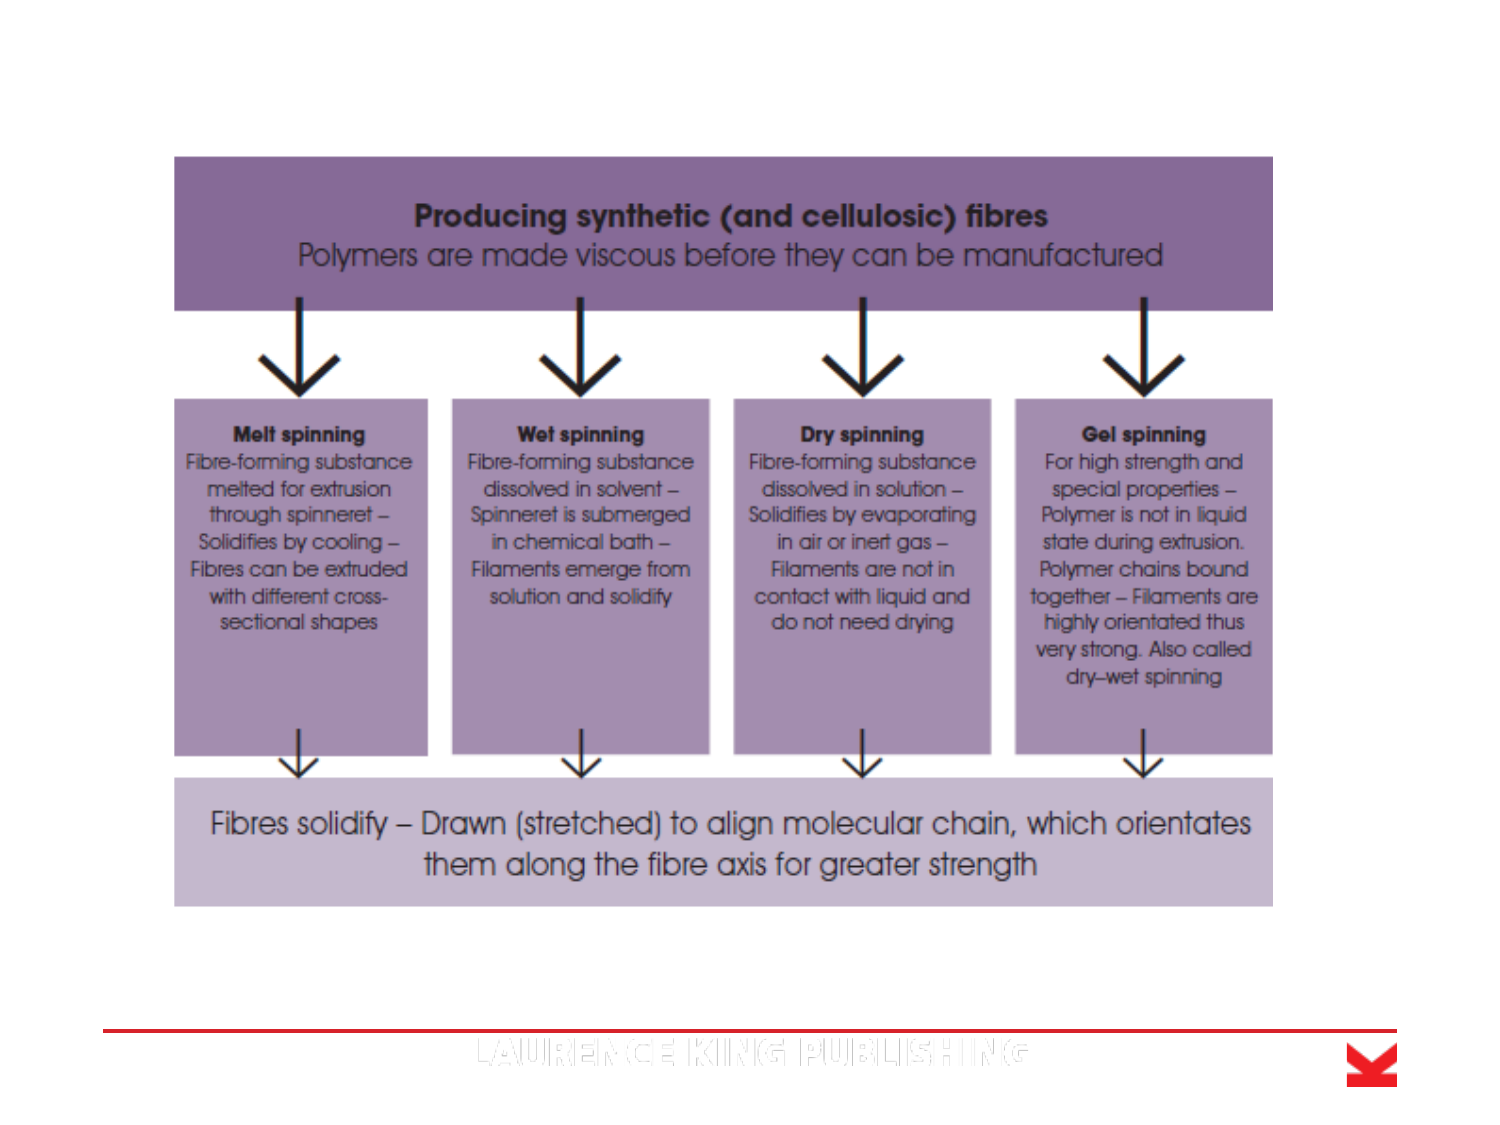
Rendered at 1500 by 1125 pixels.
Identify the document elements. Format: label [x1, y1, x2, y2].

picture [174, 155, 1273, 909]
